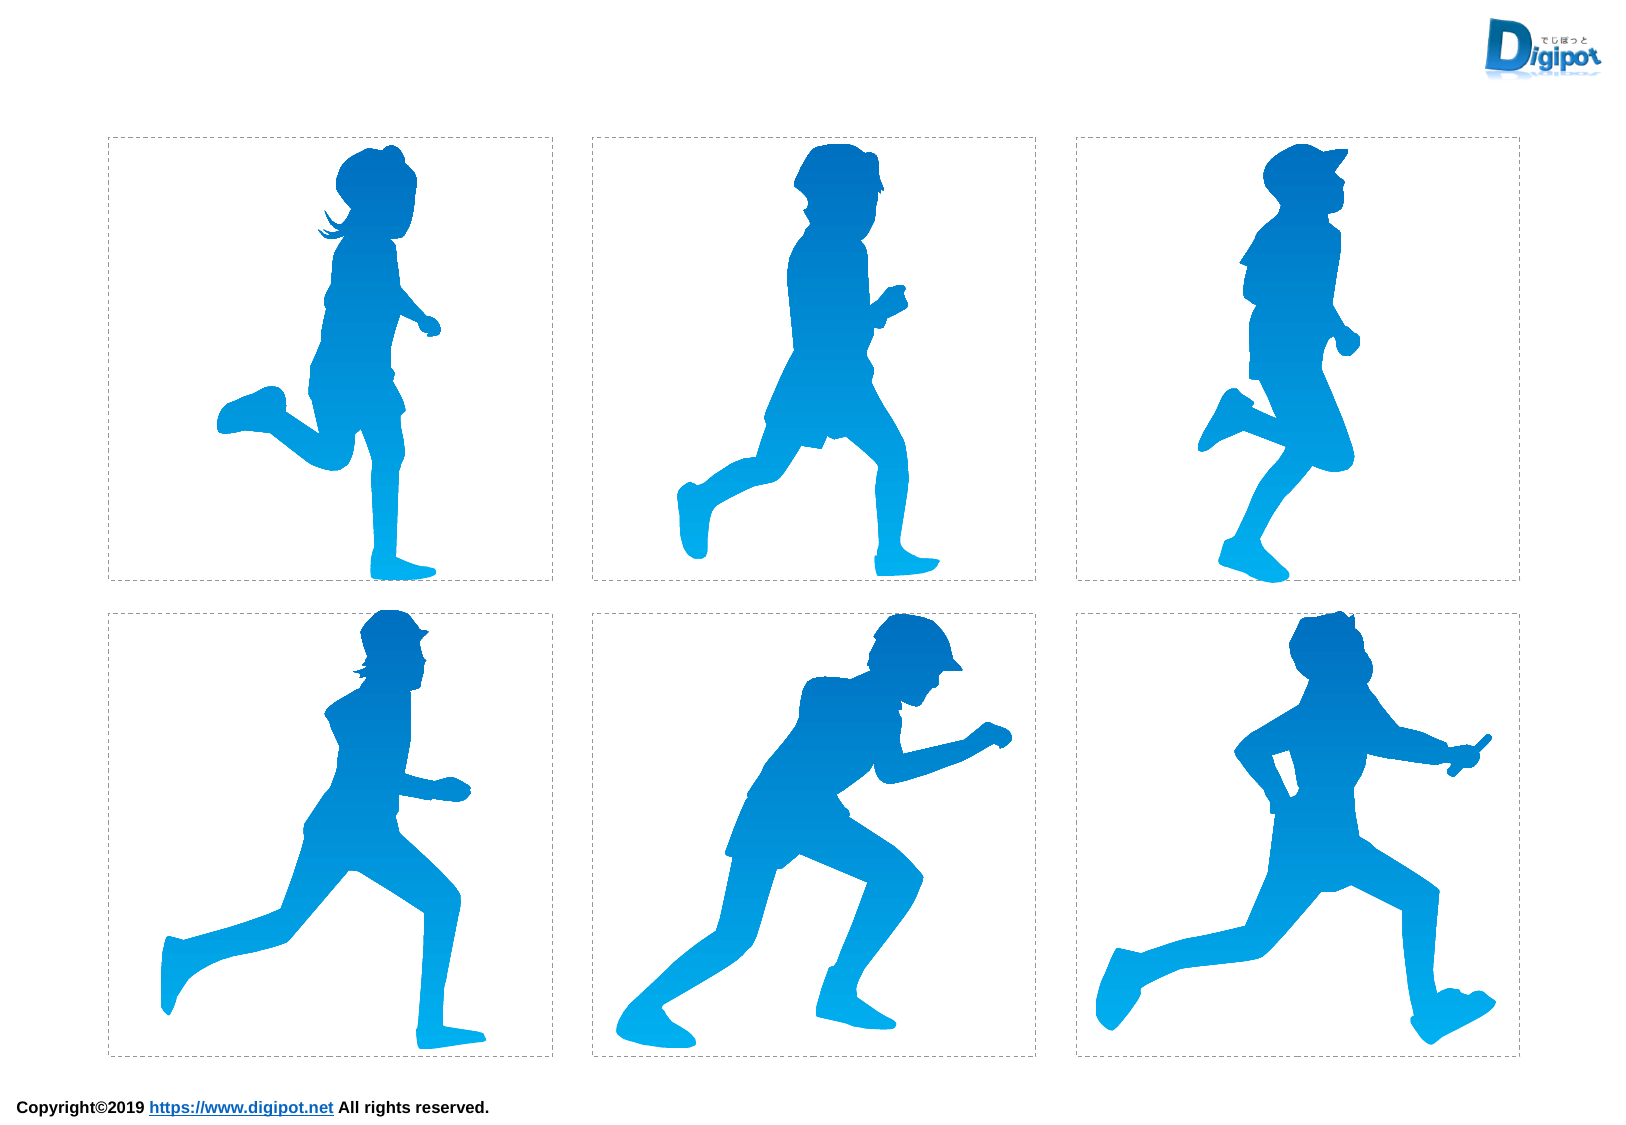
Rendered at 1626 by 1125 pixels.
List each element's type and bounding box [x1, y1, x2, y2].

text_box [160, 610, 487, 1050]
text_box [677, 143, 940, 577]
picture [1485, 18, 1602, 82]
text_box [616, 614, 1013, 1049]
text_box [217, 145, 442, 581]
text_box [1197, 143, 1361, 583]
text_box [1095, 611, 1496, 1045]
